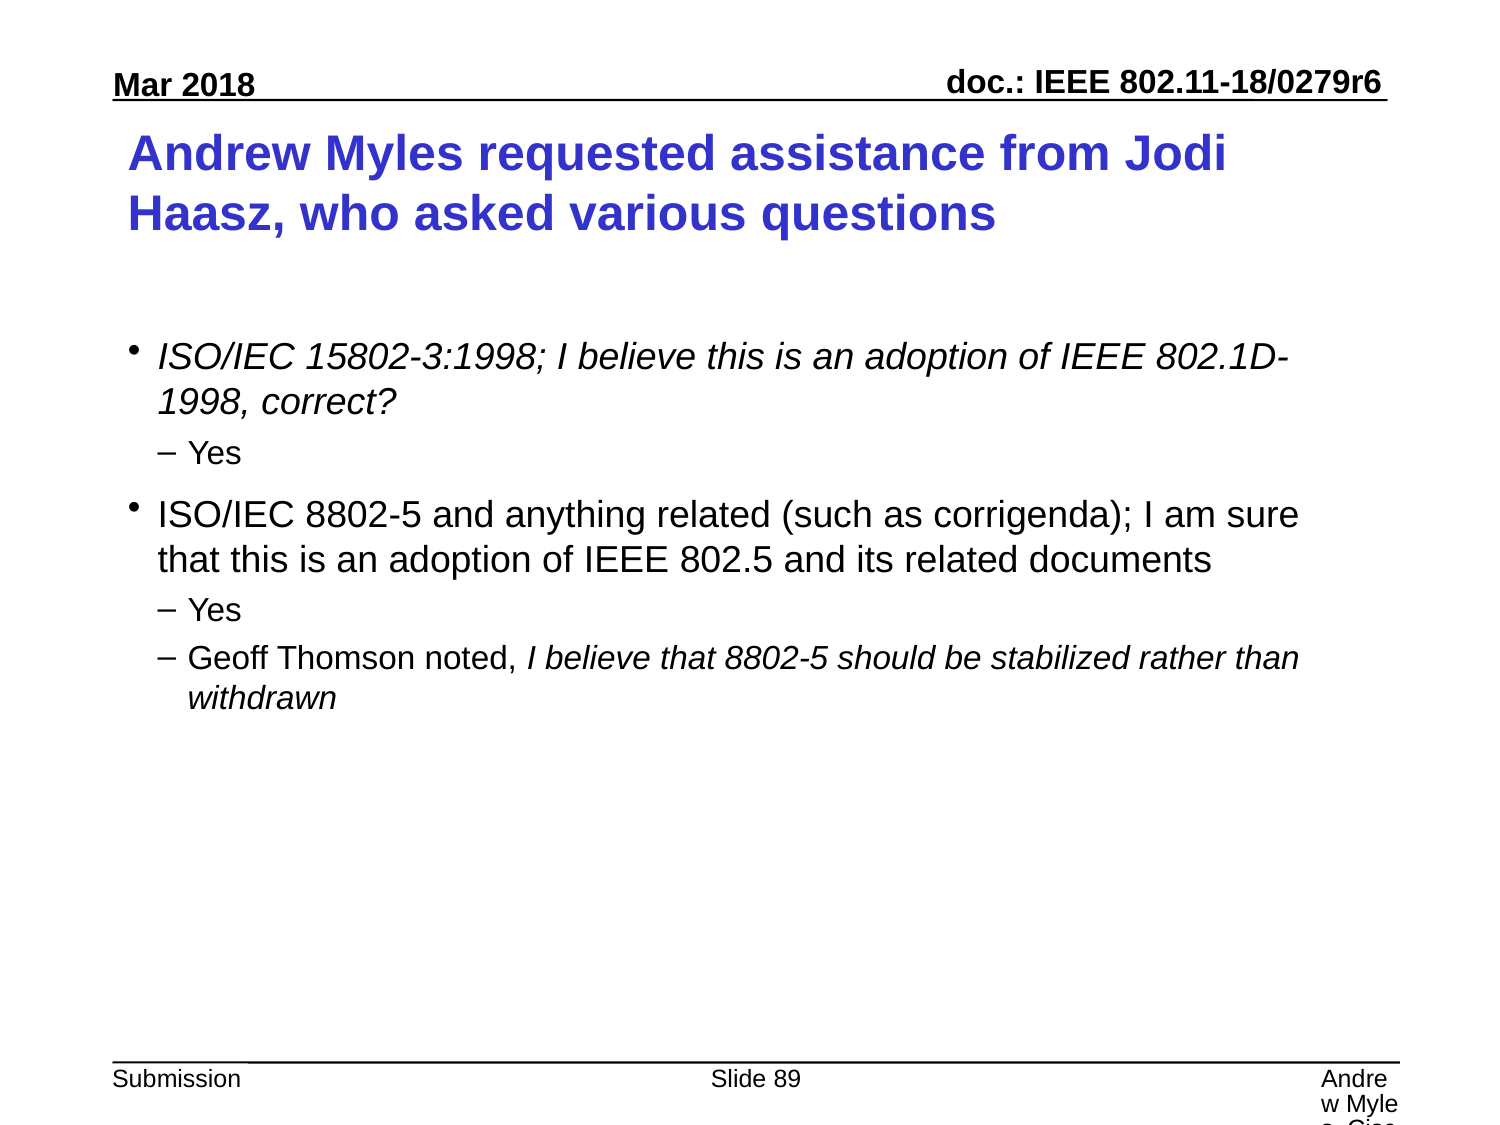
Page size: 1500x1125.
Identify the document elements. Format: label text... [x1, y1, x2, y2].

slide_number Slide 89 [709, 1061, 803, 1093]
title Andrew Myles requested assistance from Jodi Haasz, who asked various questions [112, 112, 1388, 288]
footer Andrew Myles, Cisco [1320, 1061, 1402, 1093]
list ISO/IEC 15802-3:1998; I believe this is an adoption of IEEE 802.1D-1998, correct? Yes ISO/IEC 8802-5 and anything related (such as corrigenda); I am sure that this is an adoption of IEEE 802.5 and its related documents Yes Geoff Thomson noted, I believe that 8802-5 should be stabilized rather than withdrawn [112, 324, 1388, 1000]
